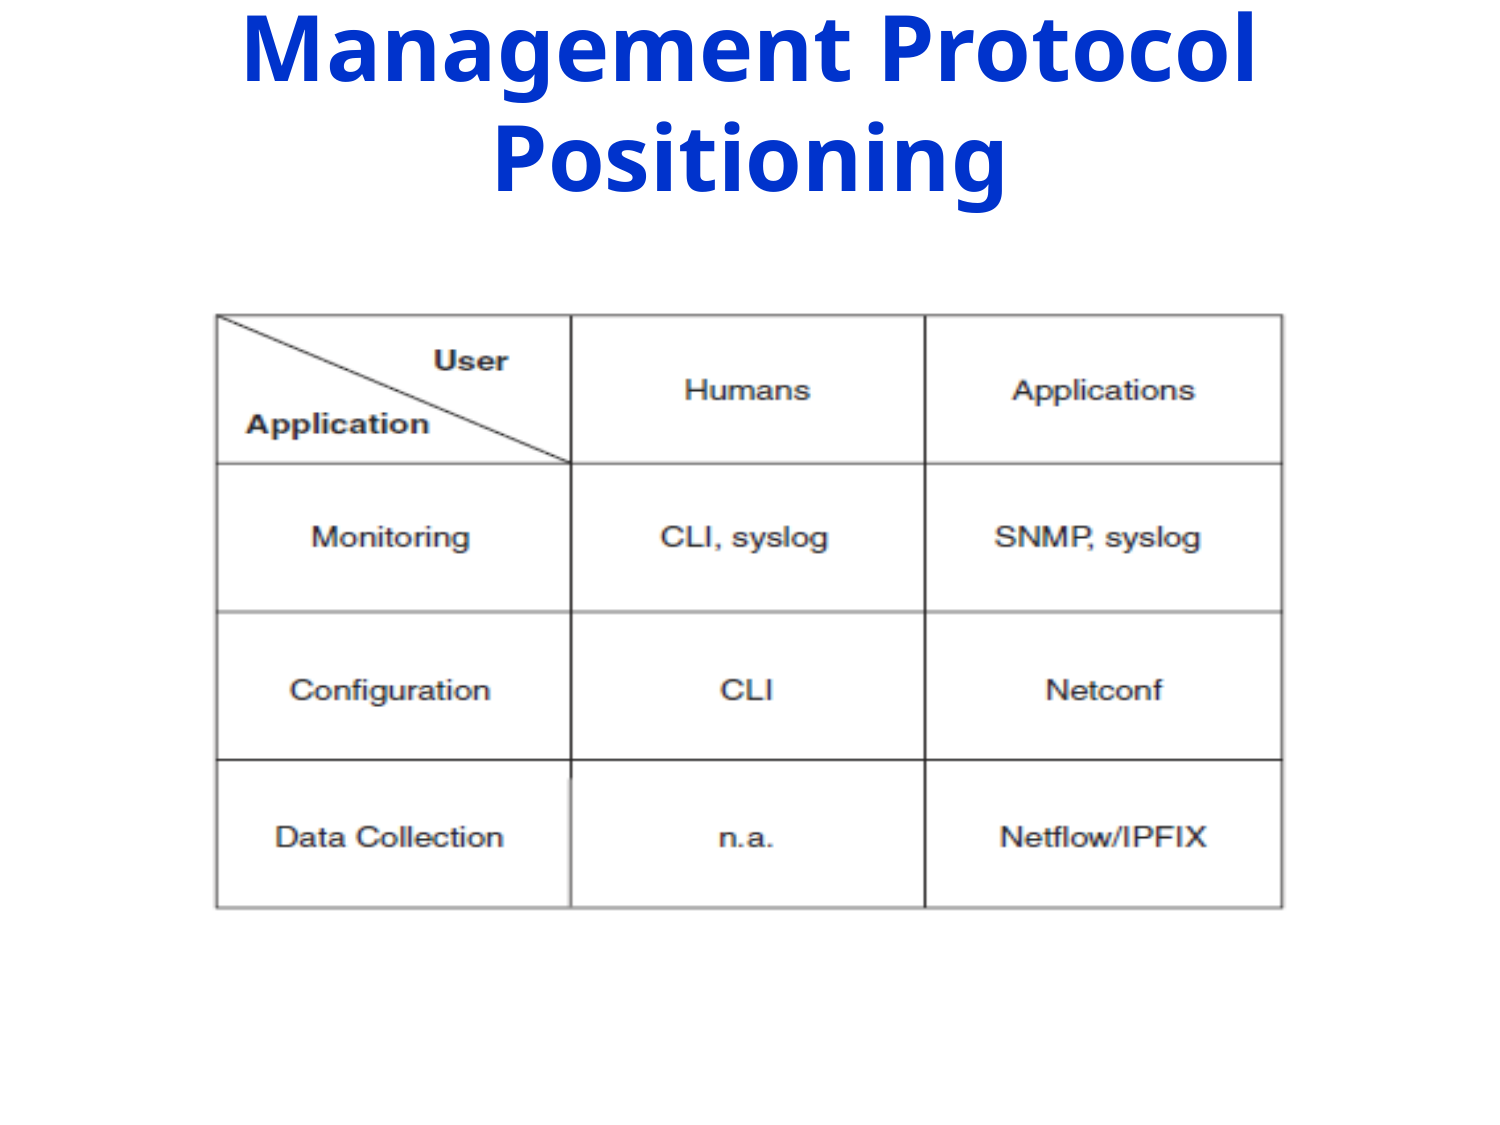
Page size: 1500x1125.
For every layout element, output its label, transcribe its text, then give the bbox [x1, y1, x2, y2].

title Management Protocol Positioning [0, 24, 1500, 175]
picture [206, 306, 1294, 919]
